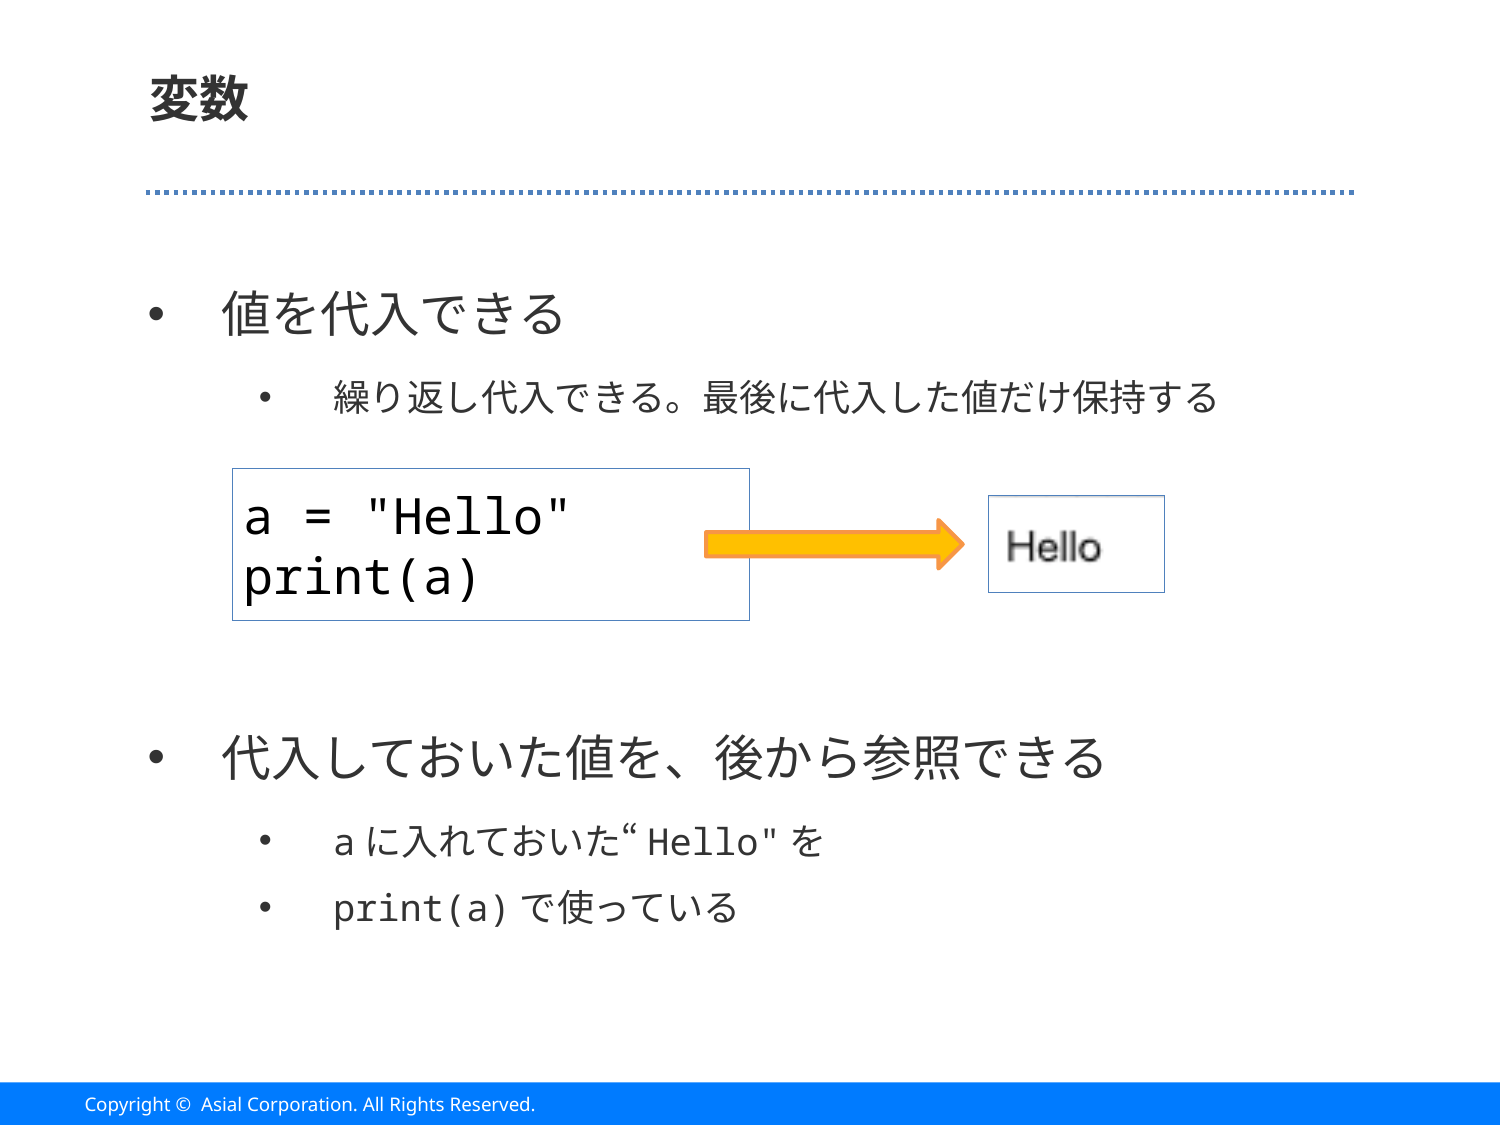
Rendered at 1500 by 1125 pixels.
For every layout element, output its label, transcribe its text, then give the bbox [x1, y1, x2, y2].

text_box a = "Hello" print(a) [232, 468, 750, 621]
list 値を代入できる 繰り返し代入できる。最後に代入した値だけ保持する 代入しておいた値を、後から参照できる aに入れておいた“Hello"を print(a)で使っている [147, 283, 1353, 934]
picture [988, 495, 1165, 593]
text_box [704, 518, 965, 571]
title 変数 [134, 0, 1340, 195]
